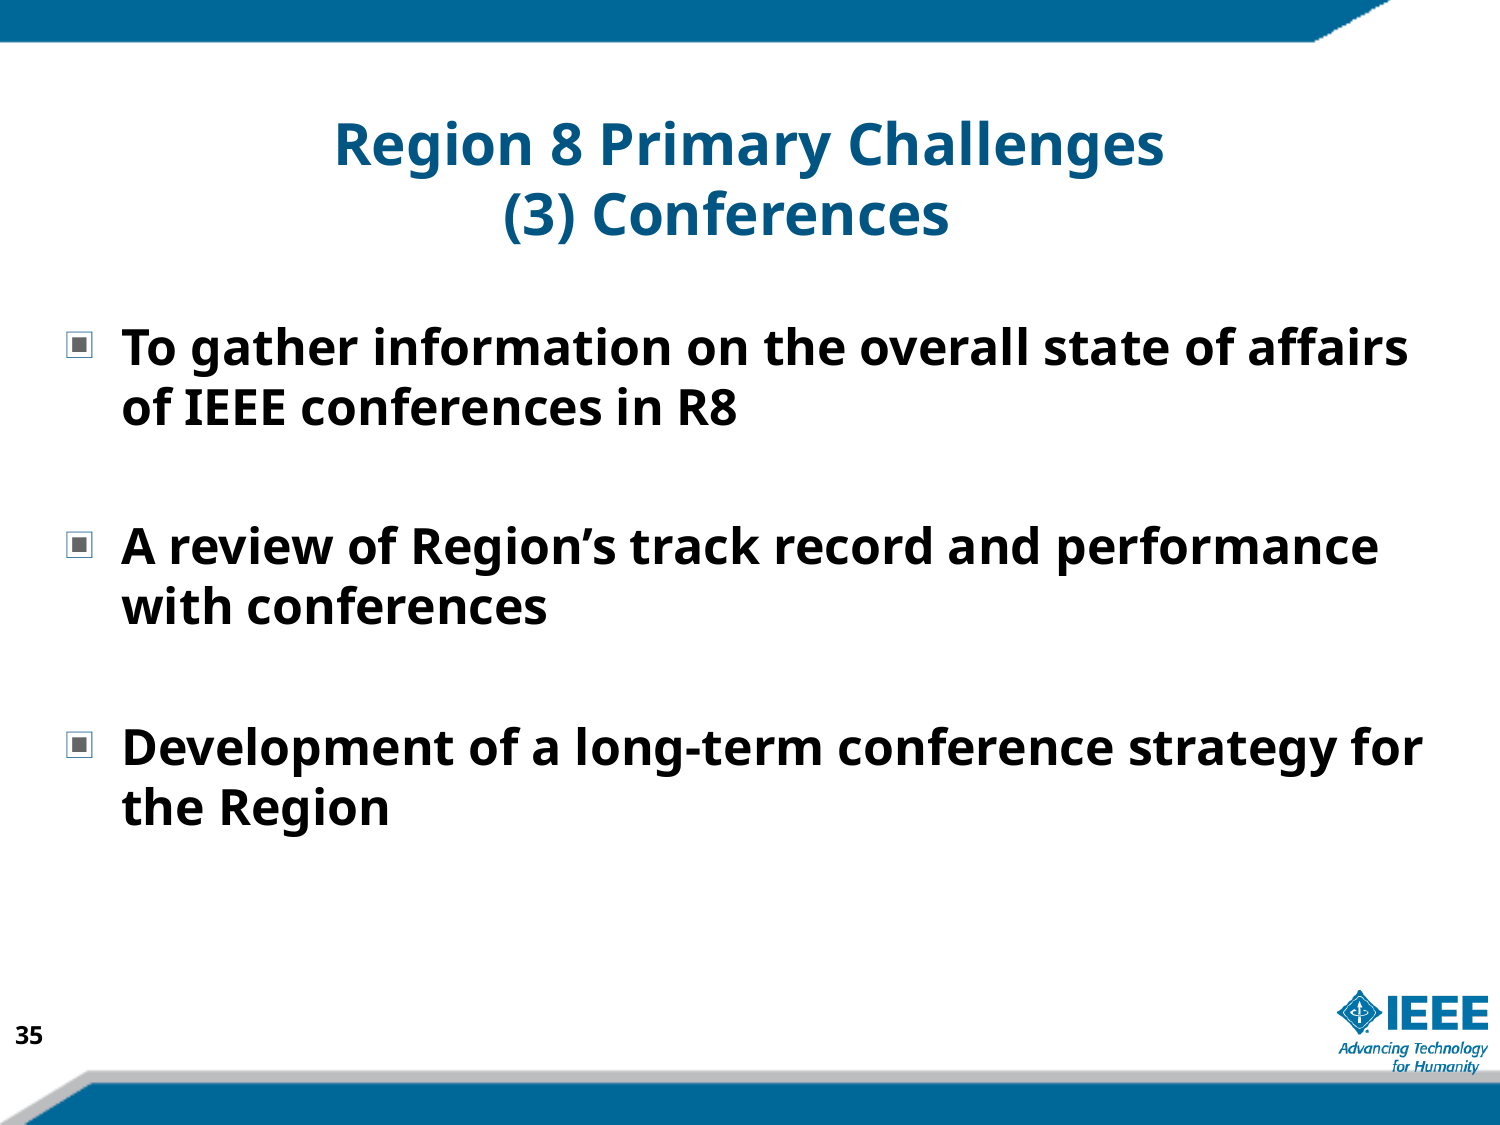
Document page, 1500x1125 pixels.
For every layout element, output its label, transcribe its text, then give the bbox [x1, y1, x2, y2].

title Region 8 Primary Challenges (3) Conferences [112, 99, 1388, 237]
list To gather information on the overall state of affairs of IEEE conferences in R8 A review of Region’s track record and performance with conferences Development of a long-term conference strategy for the Region [49, 237, 1463, 1001]
picture [0, 0, 1500, 1125]
slide_number 35 [0, 1012, 113, 1073]
